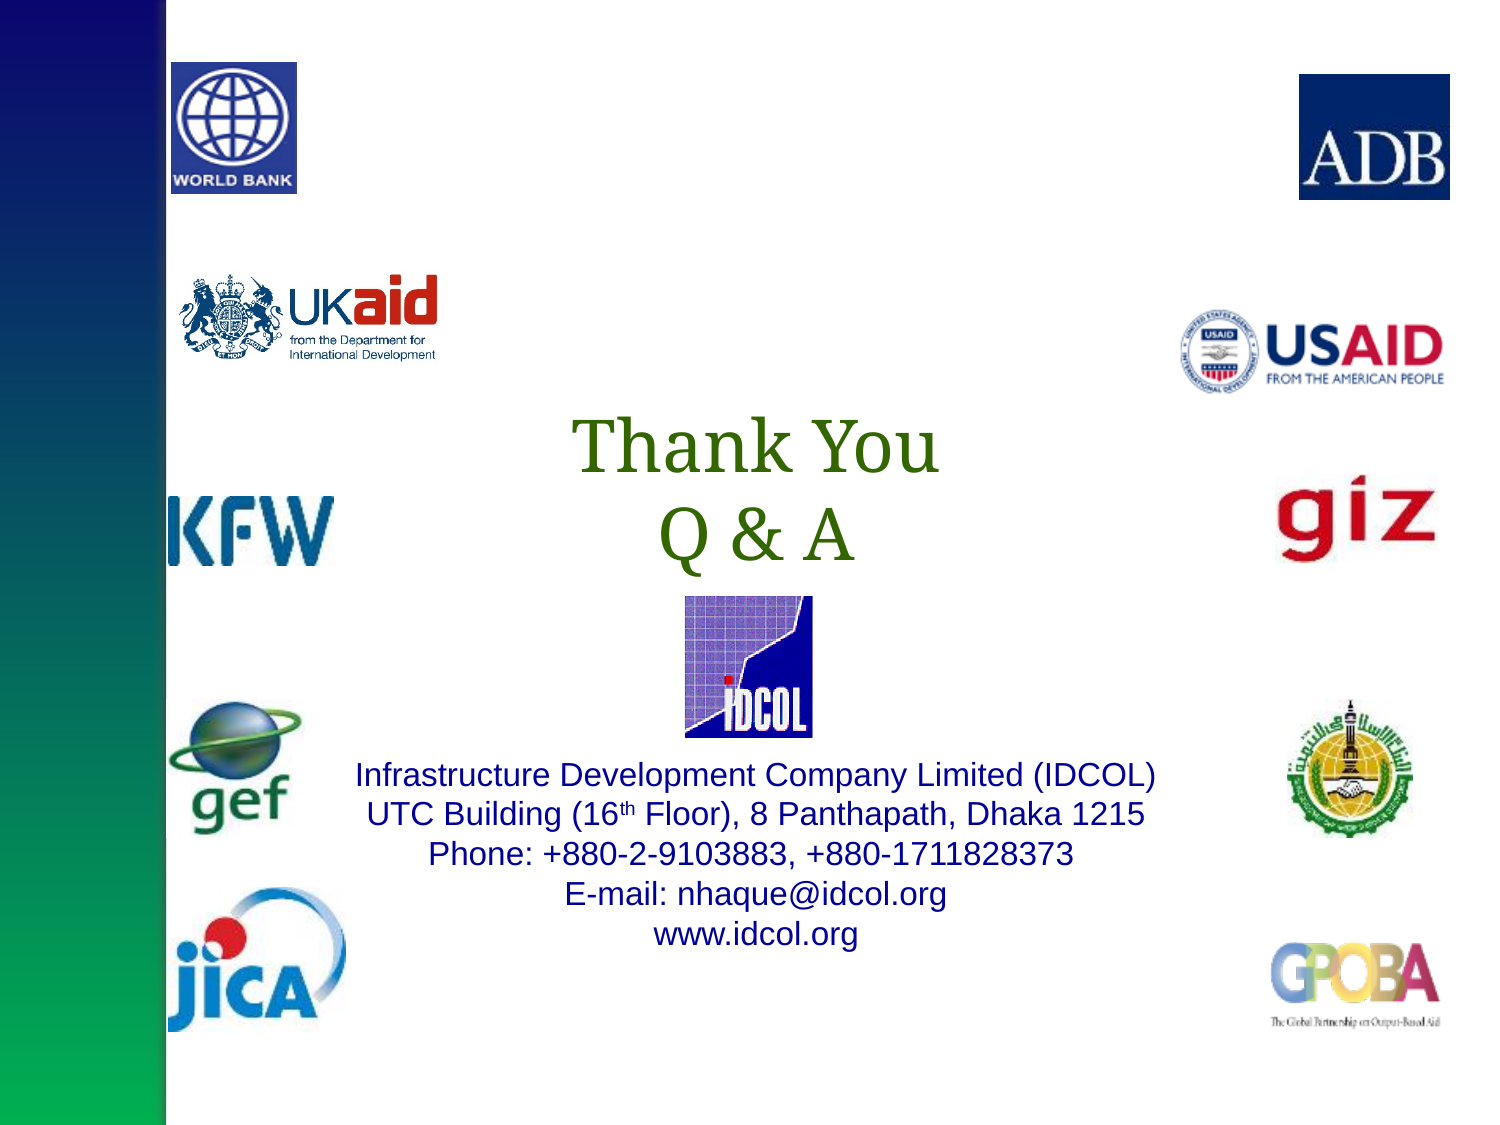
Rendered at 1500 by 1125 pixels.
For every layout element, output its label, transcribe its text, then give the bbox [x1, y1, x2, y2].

picture [168, 887, 346, 1032]
picture [1299, 74, 1451, 201]
text_box Thank You Q & A [374, 424, 1138, 550]
picture [1270, 941, 1442, 1037]
picture [1274, 474, 1438, 563]
picture [166, 699, 305, 838]
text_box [683, 596, 813, 738]
picture [168, 496, 334, 566]
picture [1287, 699, 1413, 838]
text_box Infrastructure Development Company Limited (IDCOL) UTC Building (16th Floor), 8 Panthapath, Dhaka 1215 Phone: +880-2-9103883, +880-1711828373 E-mail: nhaque@idcol.org www.idcol.org [187, 745, 1325, 960]
picture [174, 237, 451, 396]
picture [1174, 307, 1451, 401]
picture [171, 62, 297, 194]
